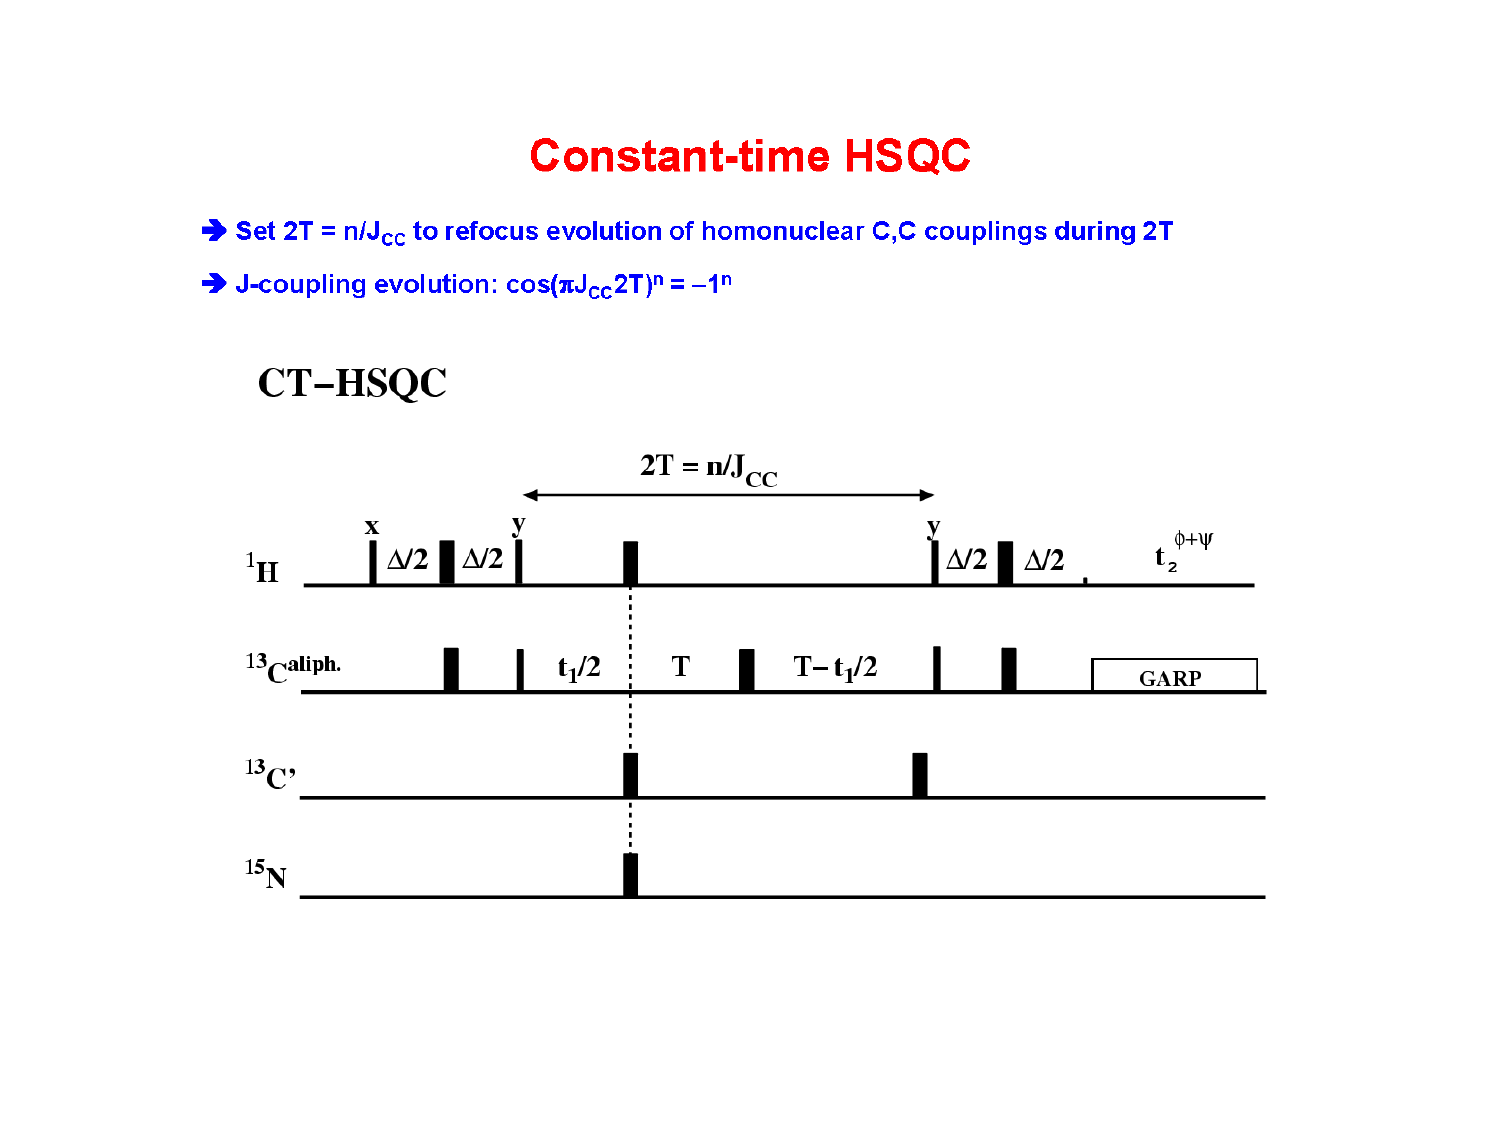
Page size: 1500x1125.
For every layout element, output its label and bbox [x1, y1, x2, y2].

picture [153, 101, 1347, 988]
